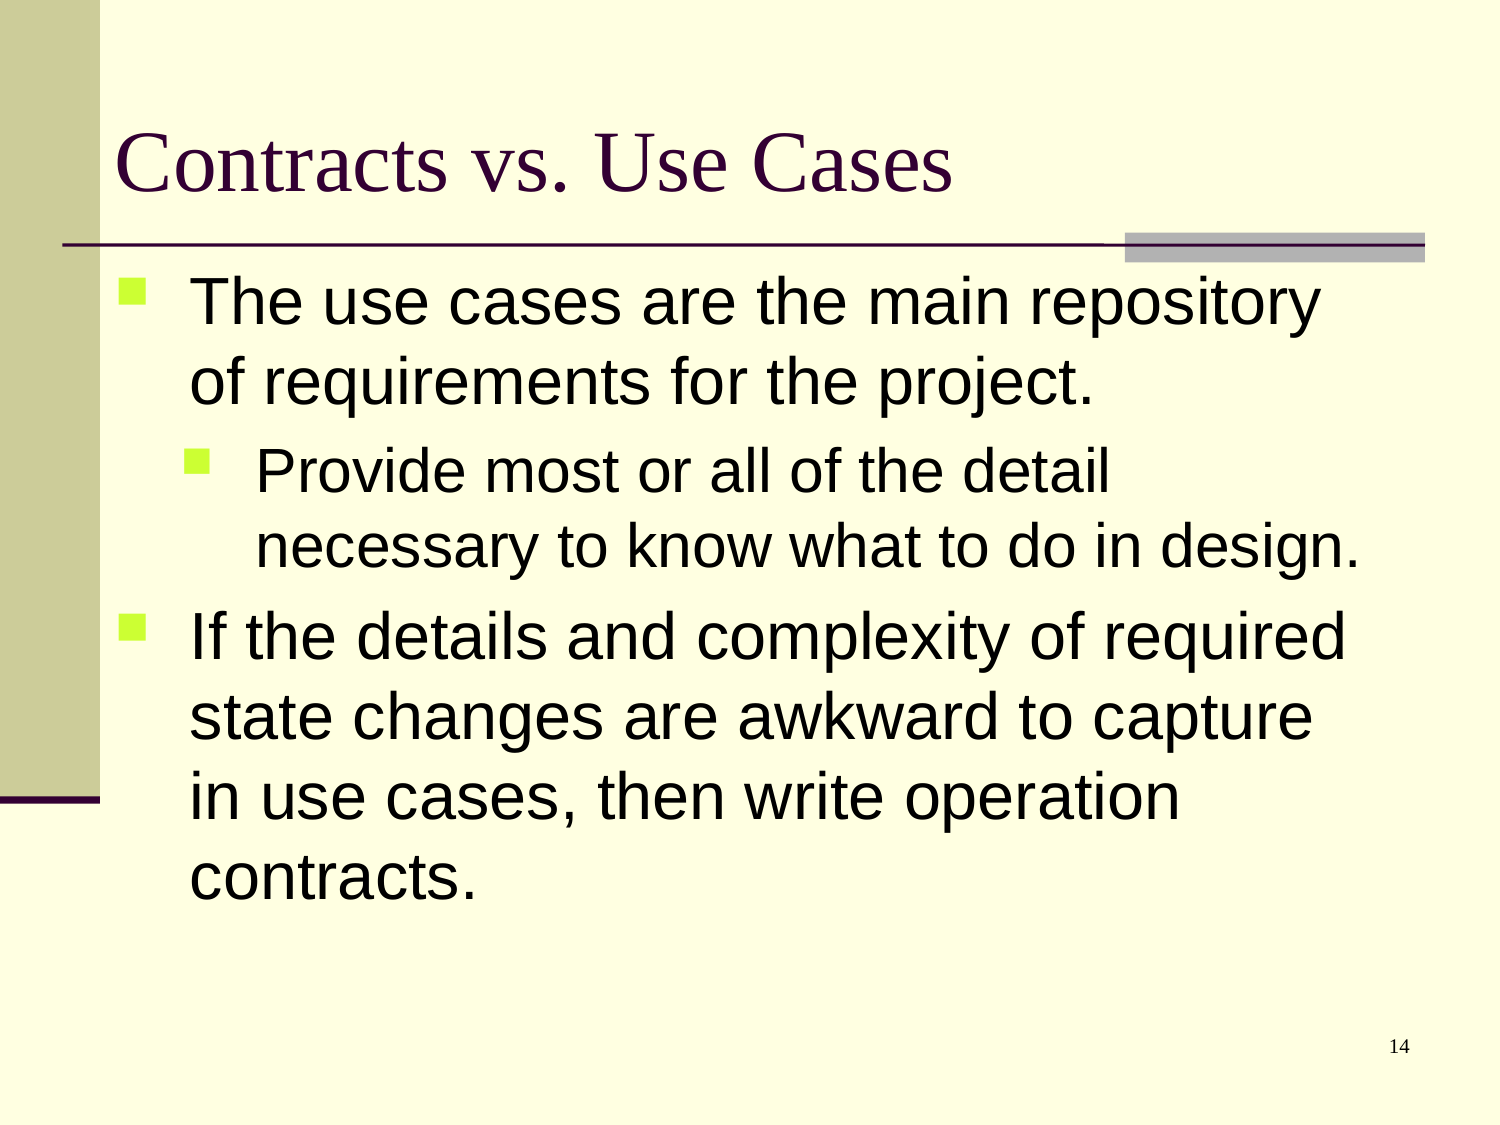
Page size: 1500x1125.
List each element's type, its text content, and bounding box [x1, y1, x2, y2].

slide_number 14 [1112, 1024, 1426, 1101]
list The use cases are the main repository of requirements for the project. Provide most or all of the detail necessary to know what to do in design. If the details and complexity of required state changes are awkward to capture in use cases, then write operation contracts. [99, 249, 1401, 994]
title Contracts vs. Use Cases [99, 62, 1376, 249]
